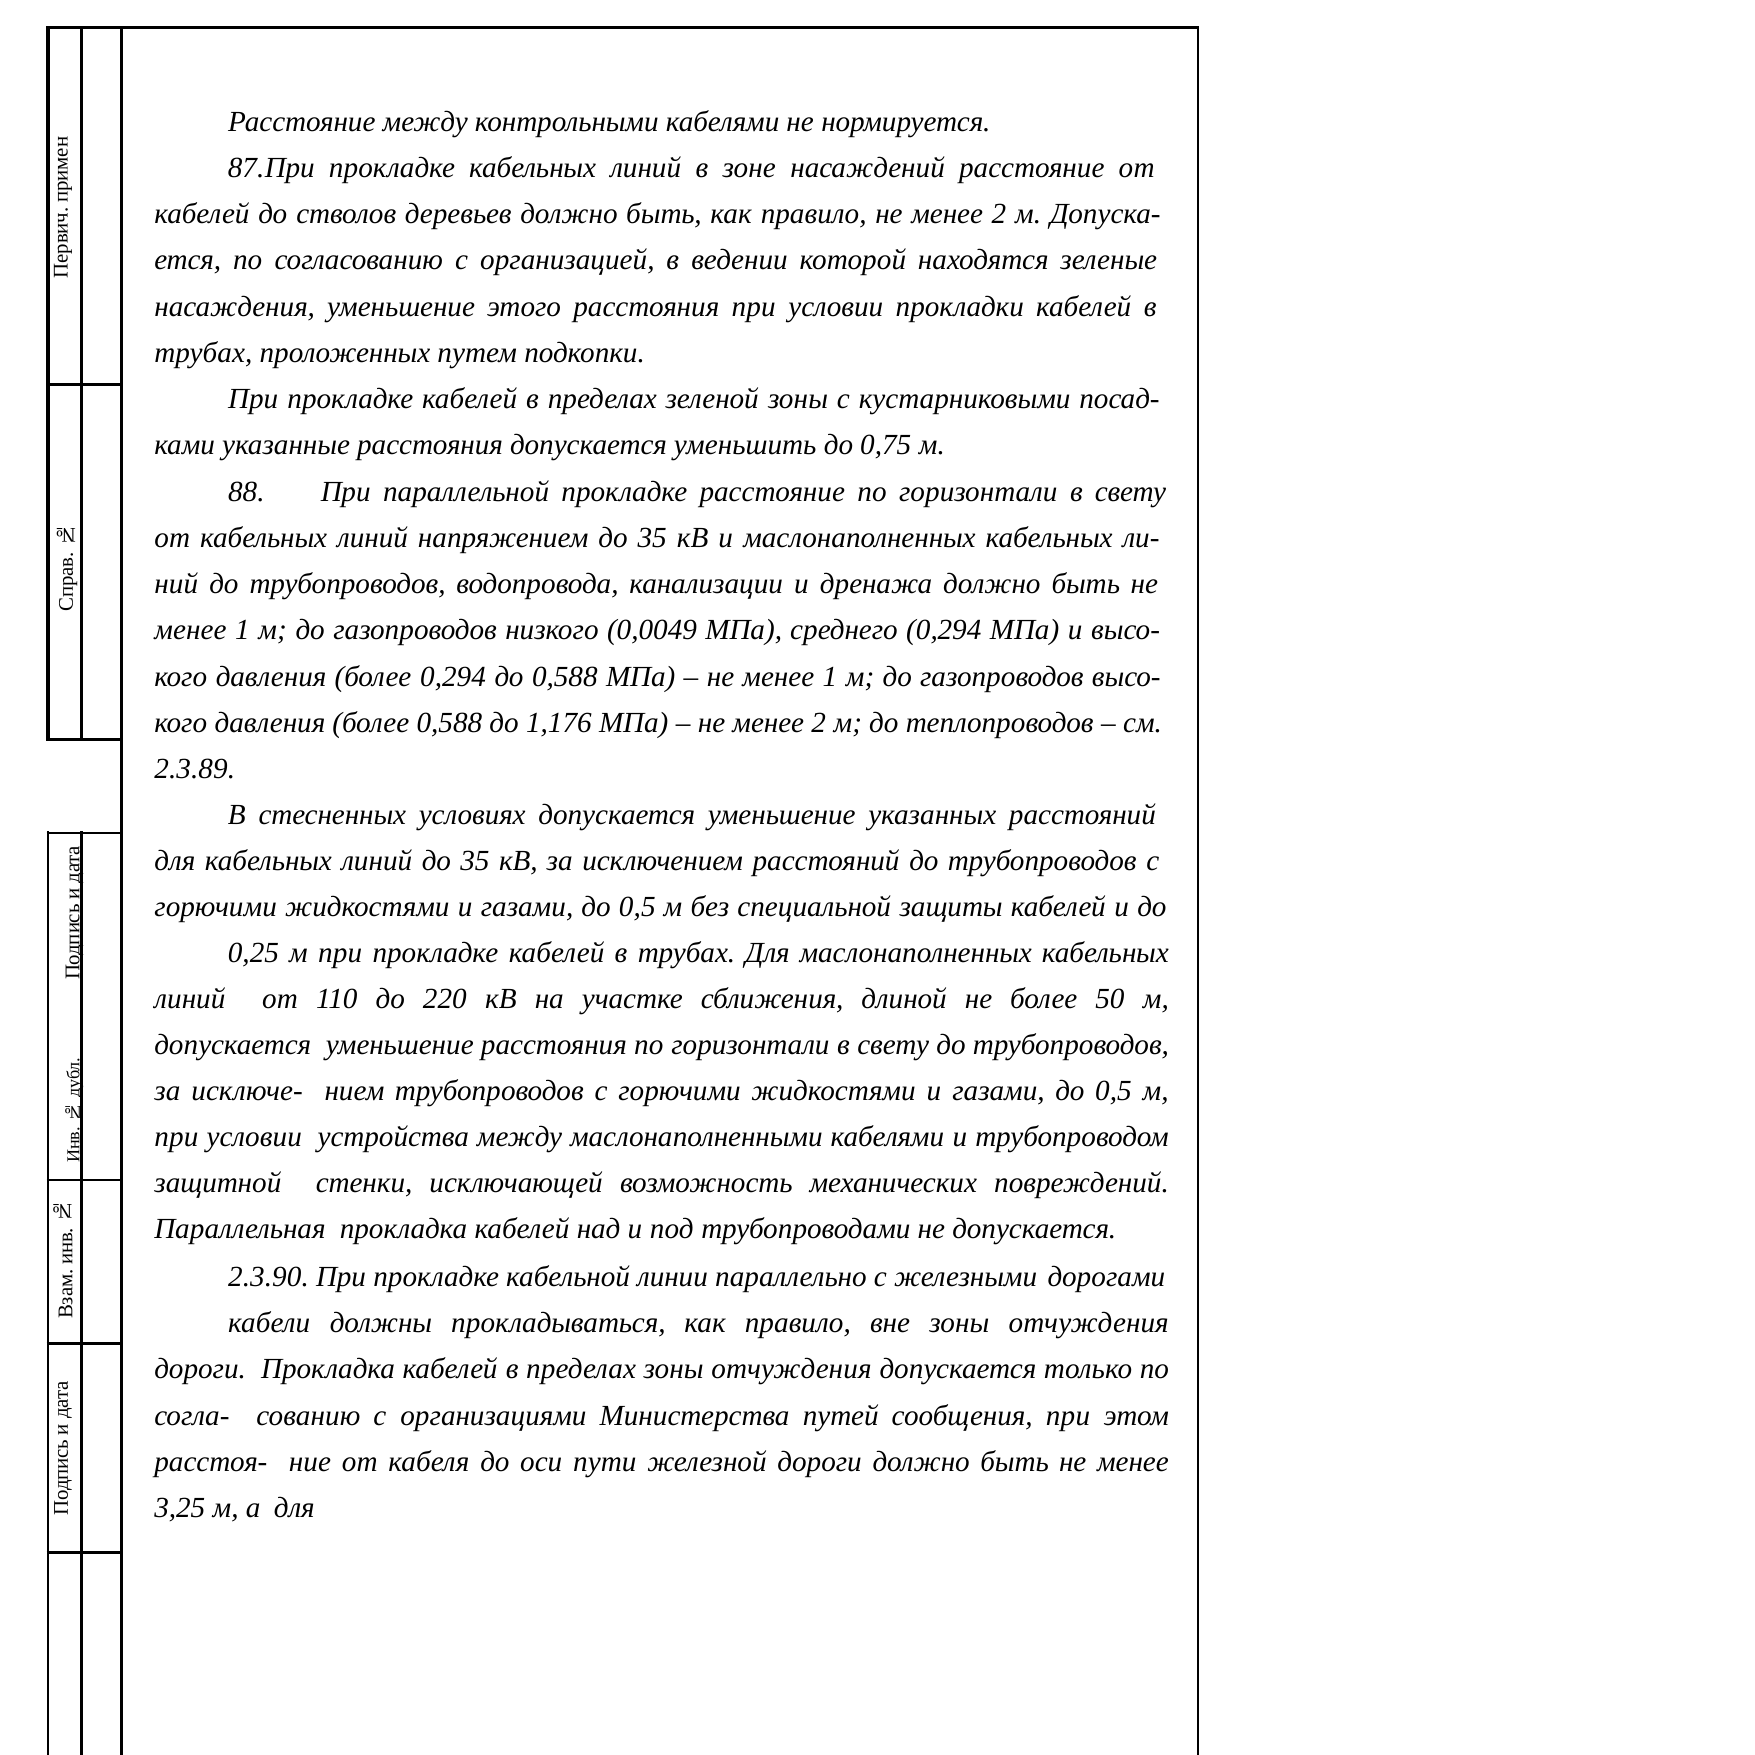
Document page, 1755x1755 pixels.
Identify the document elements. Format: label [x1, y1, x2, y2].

table_cell [49, 1554, 80, 1755]
table_cell [83, 1554, 120, 1755]
table_header [50, 29, 80, 383]
table_cell [48, 741, 120, 832]
table_header [83, 29, 120, 383]
table_header [123, 29, 1197, 1755]
table_cell [49, 834, 80, 1179]
table_cell [49, 1345, 80, 1551]
table_cell [83, 834, 120, 1179]
table_cell [83, 1345, 120, 1551]
table_cell [83, 1181, 120, 1342]
table_cell [83, 386, 120, 738]
table_cell [50, 386, 80, 738]
table_cell [49, 1181, 80, 1342]
